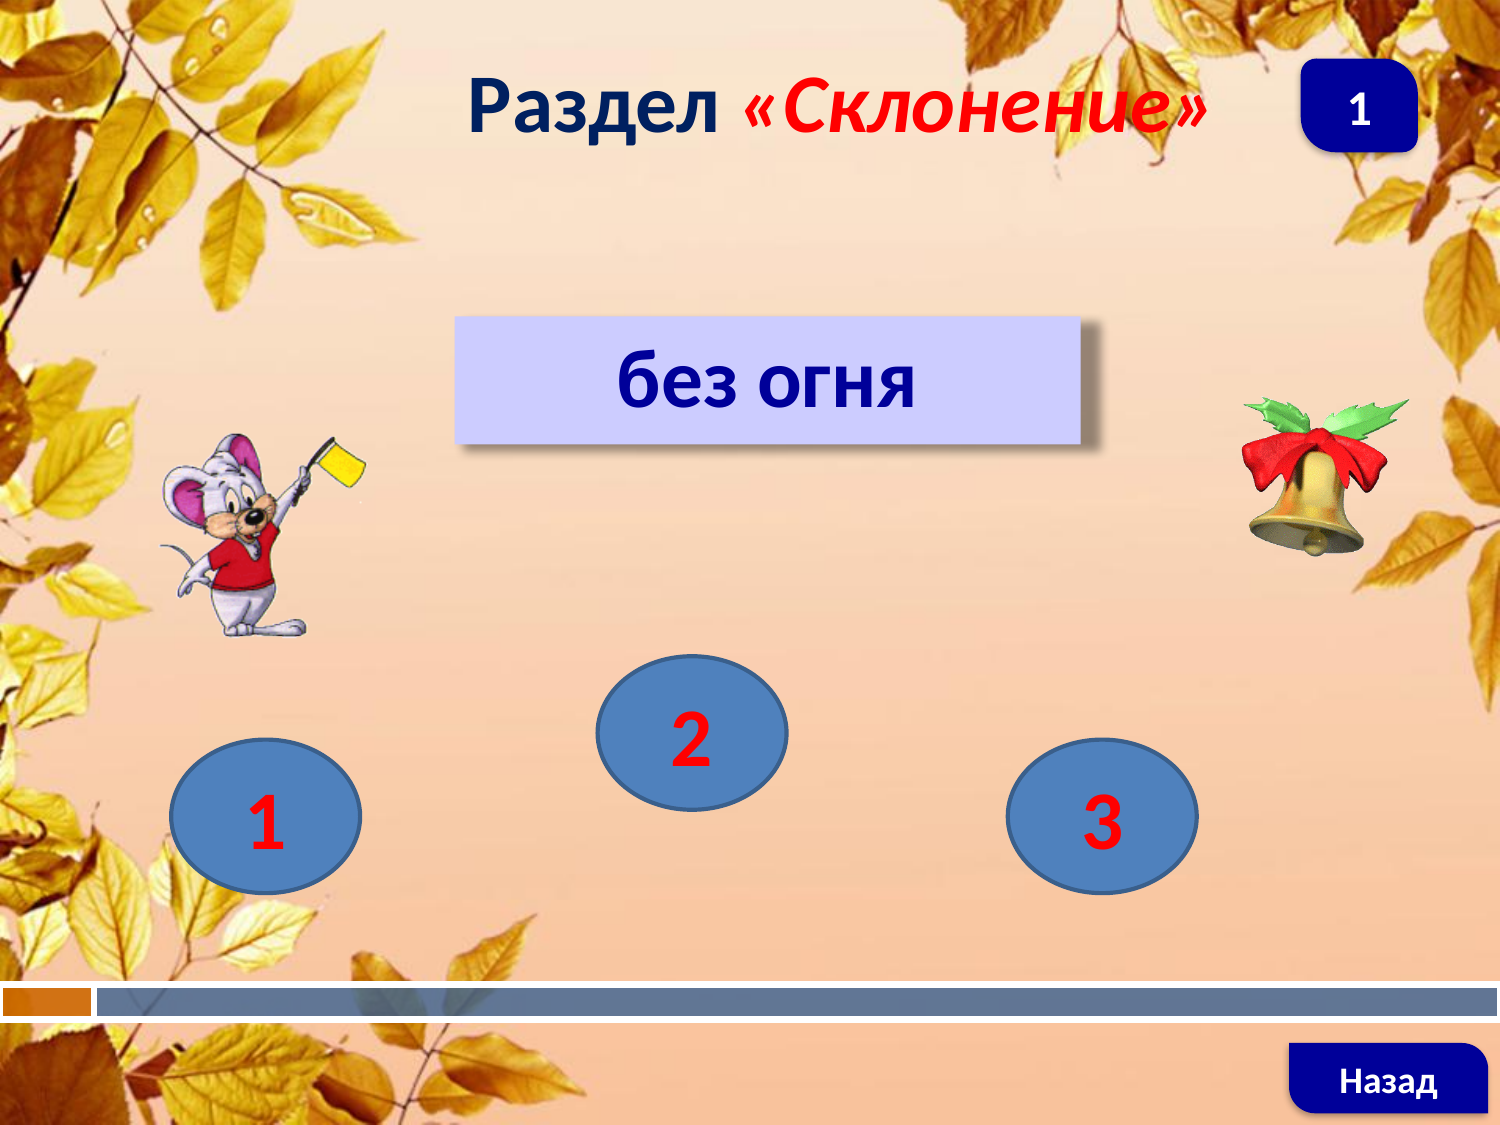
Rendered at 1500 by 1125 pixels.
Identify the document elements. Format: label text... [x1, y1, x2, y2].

picture [0, 1022, 1500, 1125]
text_box 3 [1005, 737, 1199, 896]
text_box 1 [1300, 58, 1418, 153]
text_box 2 [595, 654, 789, 812]
text_box Назад [1289, 1042, 1489, 1114]
list без огня [454, 316, 1081, 445]
picture [0, 0, 1500, 982]
text_box [92, 982, 1500, 1022]
text_box [0, 982, 92, 1022]
text_box Раздел «Склонение» [419, 46, 1266, 153]
text_box 1 [169, 737, 363, 896]
